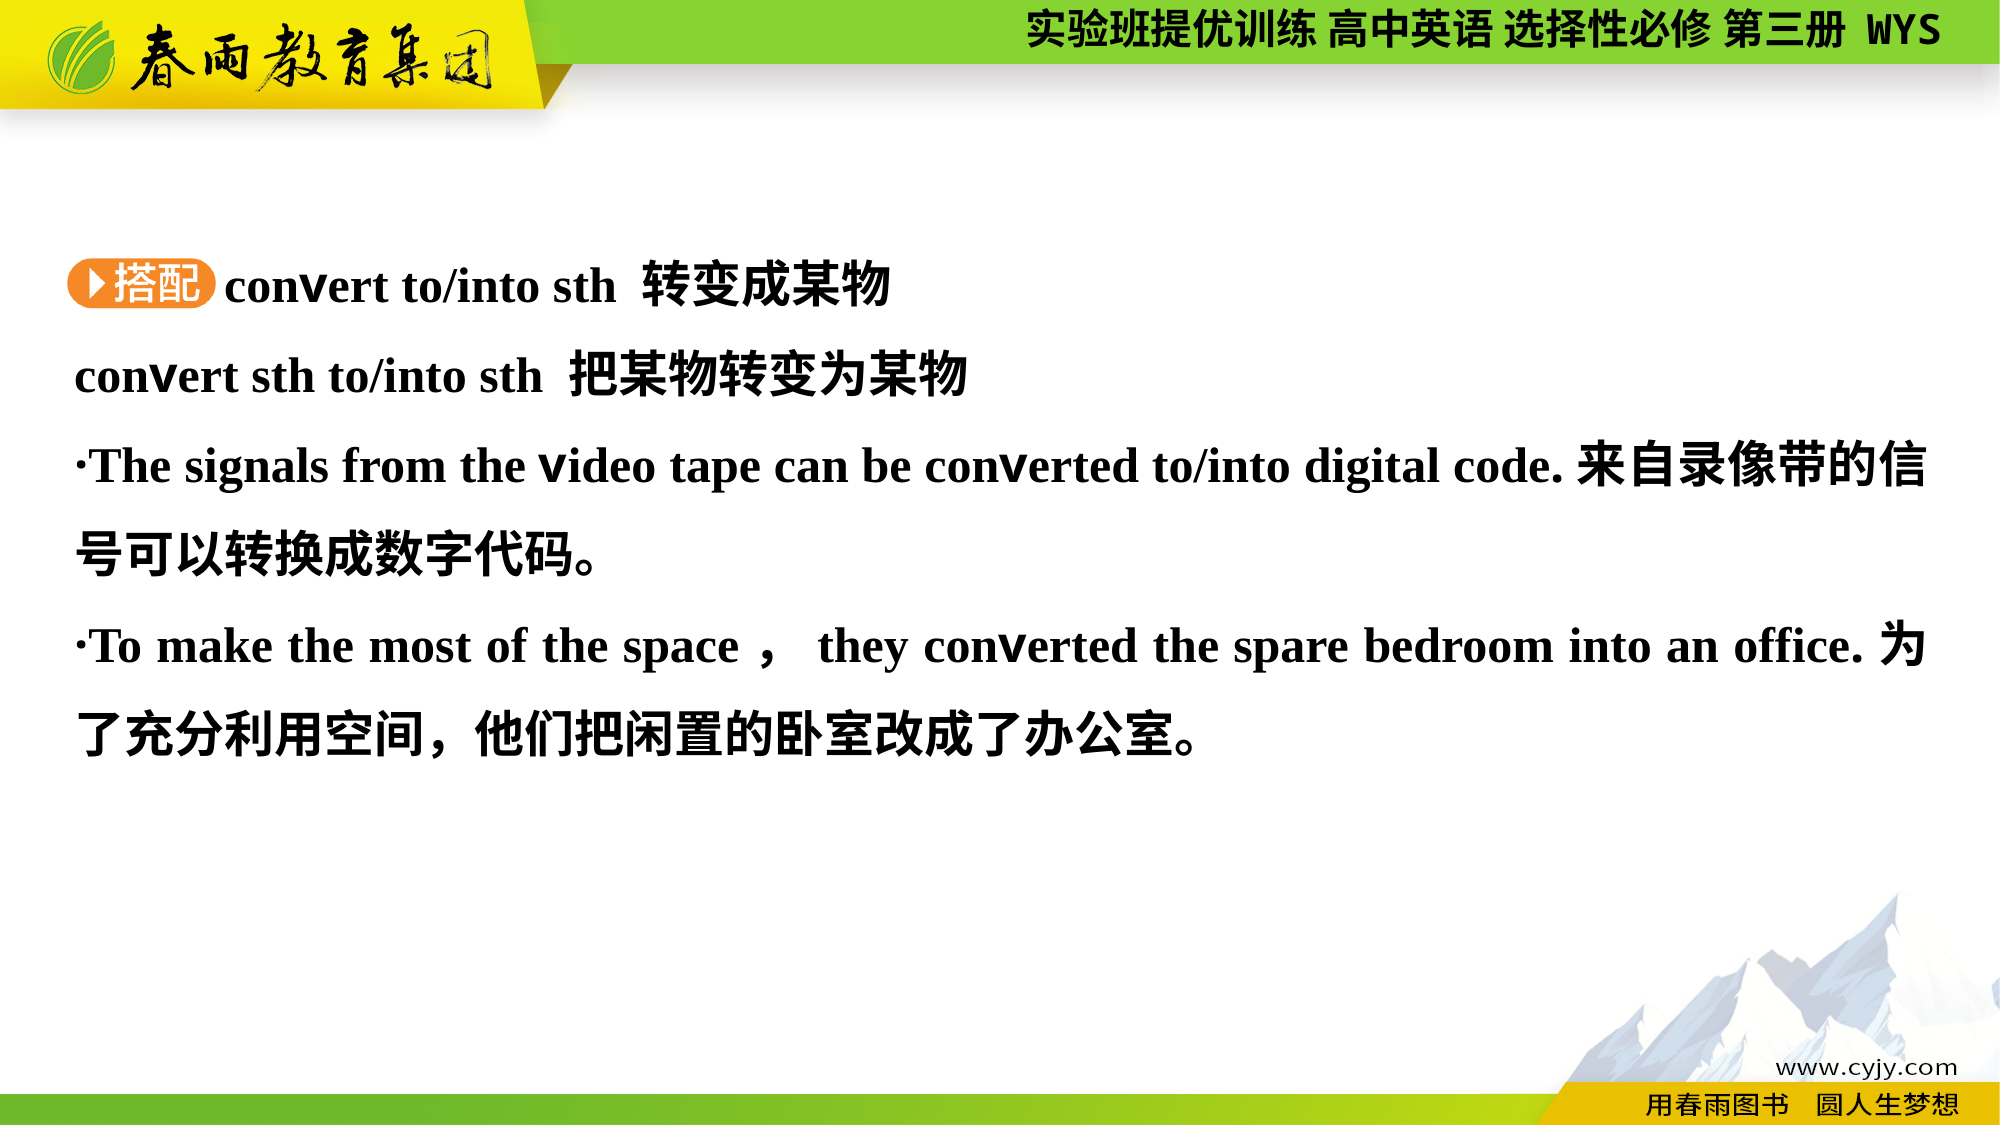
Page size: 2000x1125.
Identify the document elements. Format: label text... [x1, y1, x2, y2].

picture [0, 0, 2000, 1125]
list convert to/into sth 转变成某物 convert sth to/into sth 把某物转变为某物 ·The signals from the video tape can be converted to/into digital code.来自录像带的信号可以转换成数字代码。 ·To make the most of the space，they converted the spare bedroom into an office.为了充分利用空间，他们把闲置的卧室改成了办公室。 [59, 214, 1944, 776]
